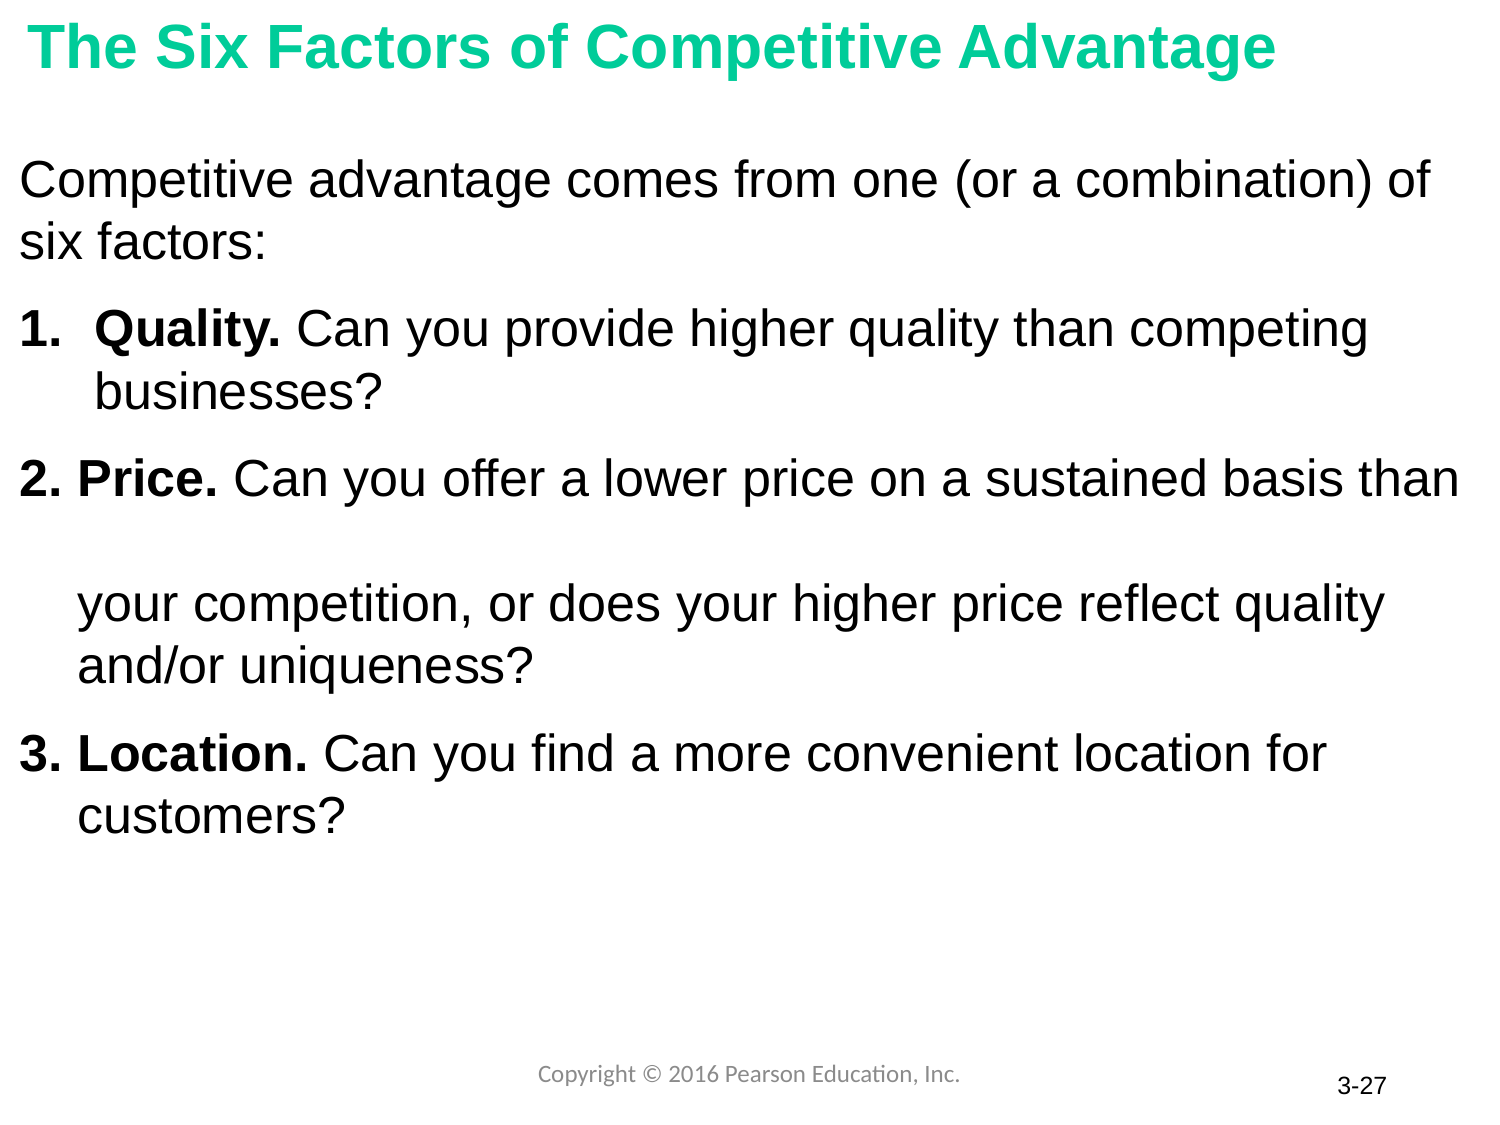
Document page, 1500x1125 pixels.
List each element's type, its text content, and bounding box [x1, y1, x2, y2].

title The Six Factors of Competitive Advantage [12, 0, 1363, 137]
footer Copyright © 2016 Pearson Education, Inc. [512, 1042, 988, 1103]
list Competitive advantage comes from one (or a combination) of six factors: Quality. Can you provide higher quality than competing businesses? 2. Price. Can you offer a lower price on a sustained basis than your competition, or does your higher price reflect quality and/or uniqueness? 3. Location. Can you find a more convenient location for customers? [4, 137, 1500, 1088]
